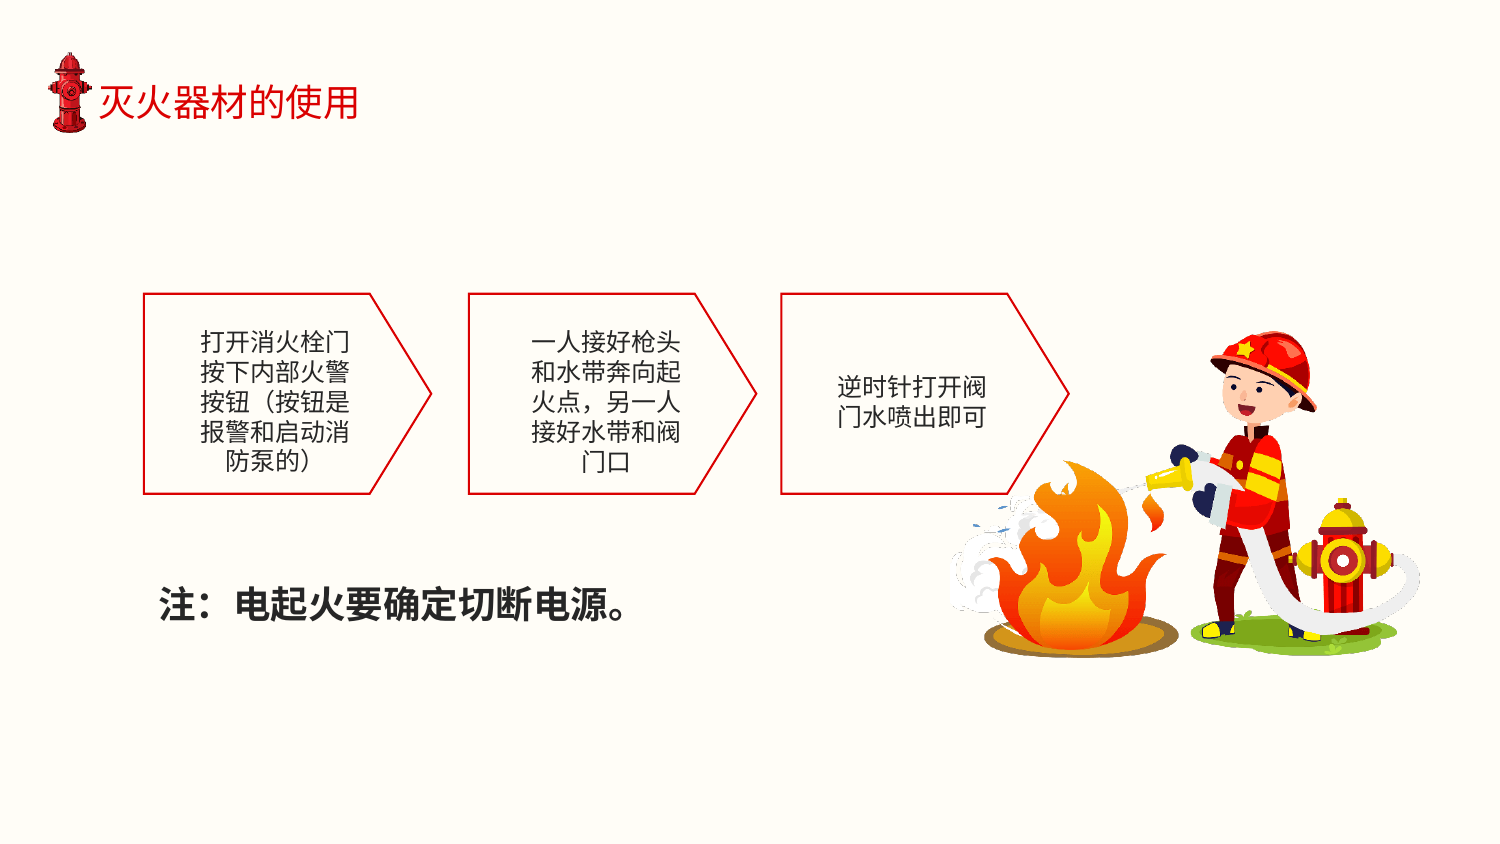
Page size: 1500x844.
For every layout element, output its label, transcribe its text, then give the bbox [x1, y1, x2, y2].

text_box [781, 293, 949, 494]
text_box 注：电起火要确定切断电源。 [143, 506, 661, 634]
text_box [468, 293, 757, 494]
picture [949, 268, 1426, 744]
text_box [143, 293, 432, 494]
picture [37, 46, 102, 137]
